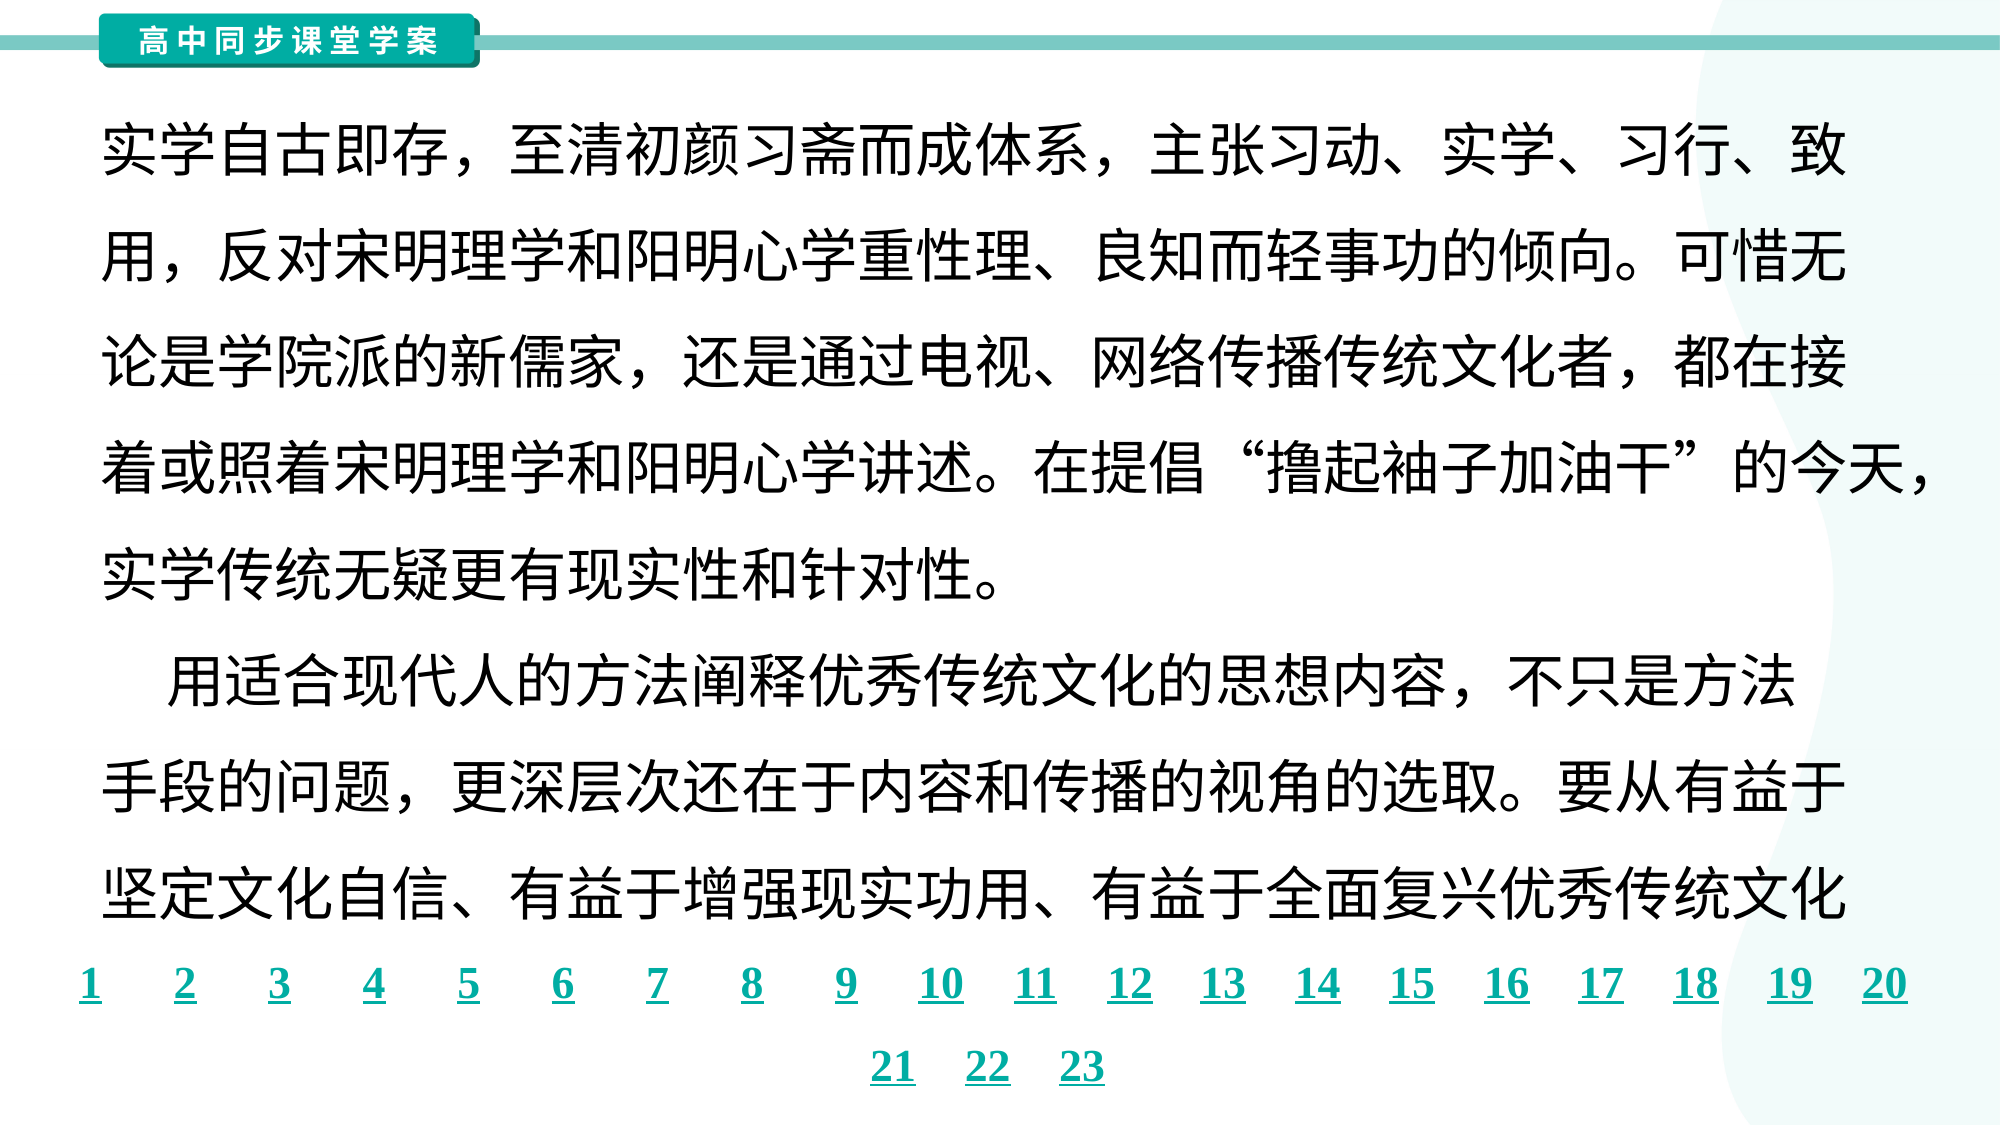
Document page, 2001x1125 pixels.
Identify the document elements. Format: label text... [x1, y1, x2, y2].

text_box 实学自古即存，至清初颜习斋而成体系，主张习动、实学、习行、致 用，反对宋明理学和阳明心学重性理、良知而轻事功的倾向。可惜无 论是学院派的新儒家，还是通过电视、网络传播传统文化者，都在接 着或照着宋明理学和阳明心学讲述。在提倡“撸起袖子加油干”的今天， 实学传统无疑更有现实性和针对性。 用适合现代人的方法阐释优秀传统文化的思想内容，不只是方法 手段的问题，更深层次还在于内容和传播的视角的选取。要从有益于 坚定文化自信、有益于增强现实功用、有益于全面复兴优秀传统文化 [100, 76, 1899, 927]
picture [0, 0, 2000, 1125]
